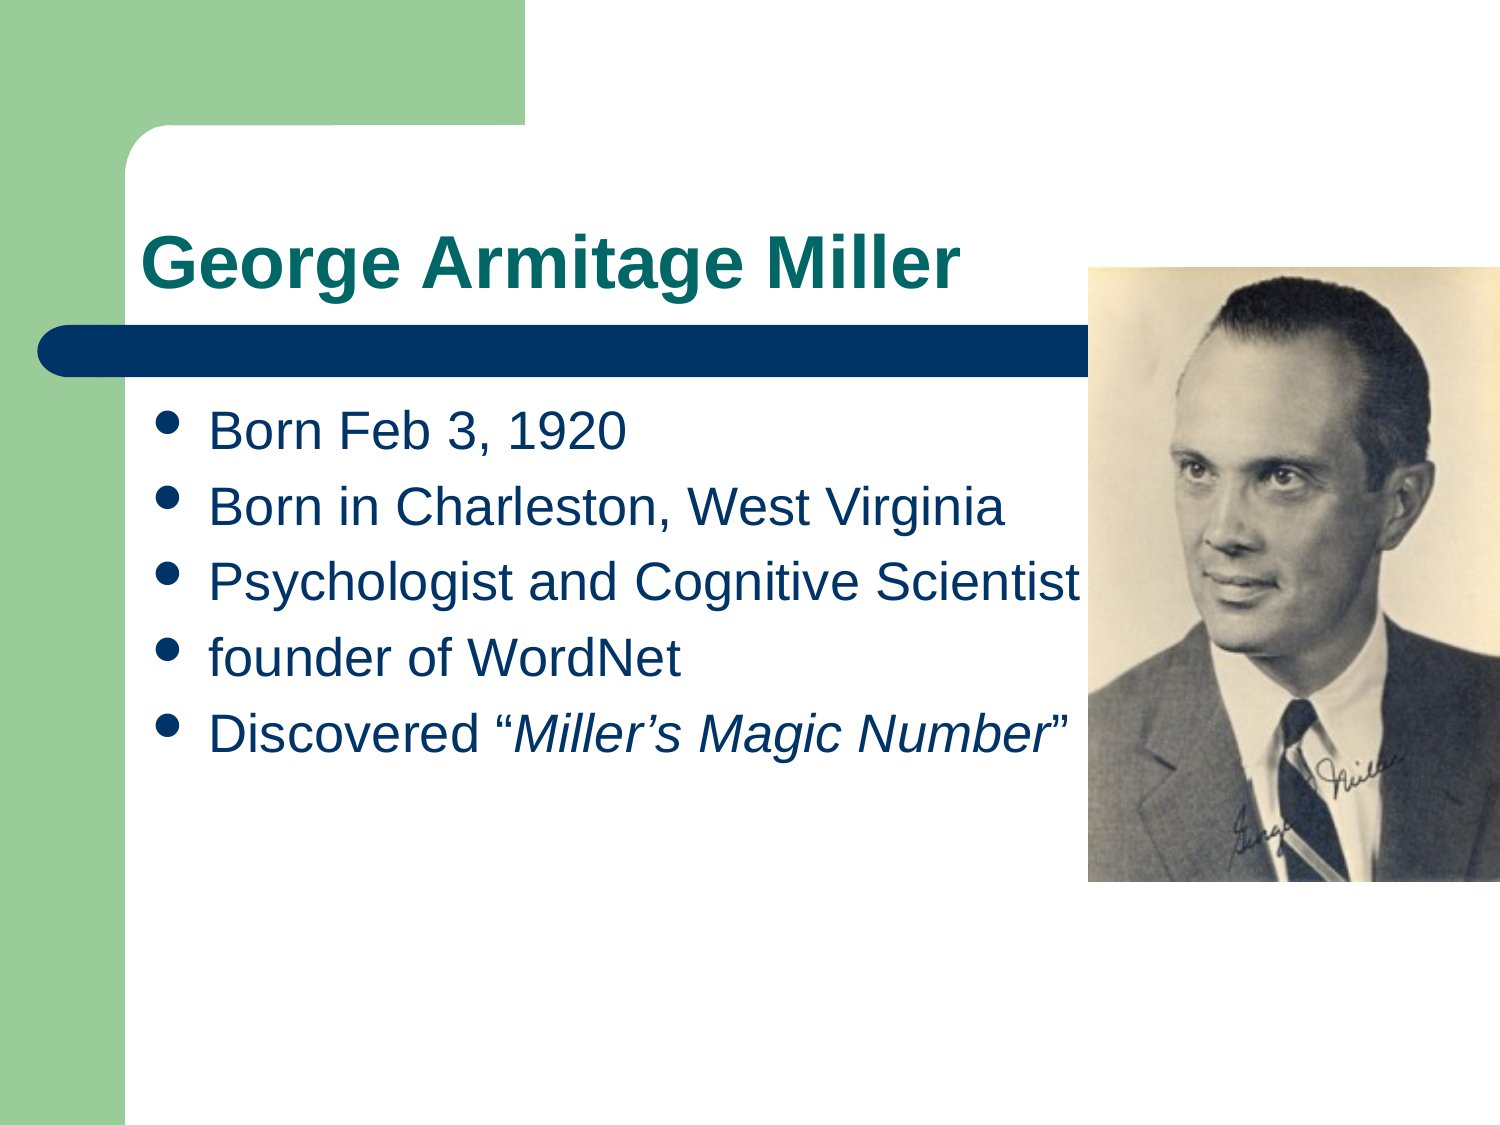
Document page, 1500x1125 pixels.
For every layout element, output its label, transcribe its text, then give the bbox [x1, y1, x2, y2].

list Born Feb 3, 1920 Born in Charleston, West Virginia Psychologist and Cognitive Scientist founder of WordNet Discovered “Miller’s Magic Number” [137, 387, 1400, 999]
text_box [1088, 266, 1500, 882]
title George Armitage Miller [124, 124, 1426, 313]
